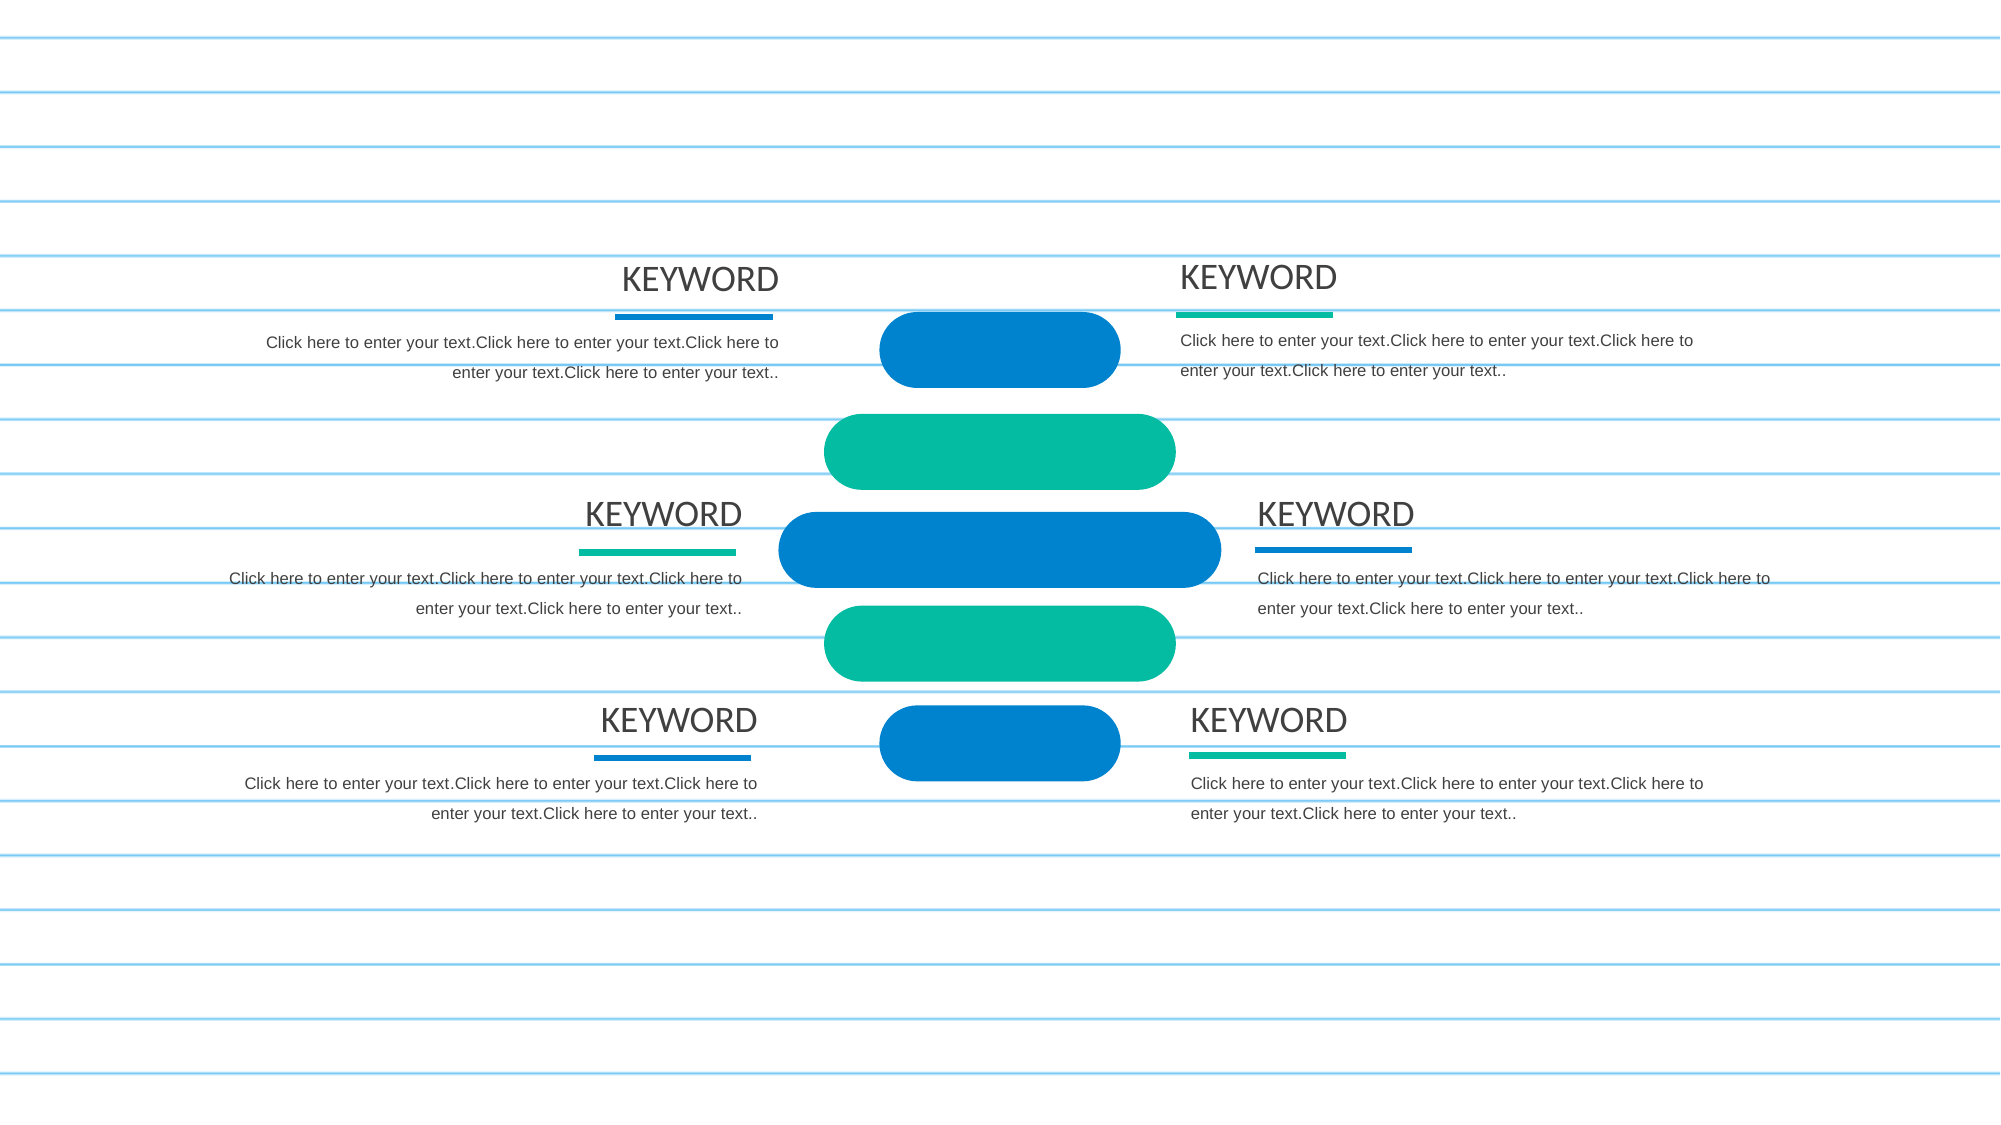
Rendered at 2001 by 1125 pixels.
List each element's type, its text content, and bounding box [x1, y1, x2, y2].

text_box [778, 311, 1222, 782]
text_box Click here to enter your text.Click here to enter your text.Click here to enter your text.Click here to enter your text.. [212, 755, 773, 830]
text_box Click here to enter your text.Click here to enter your text.Click here to enter your text.Click here to enter your text.. [197, 550, 758, 625]
text_box KEYWORD [338, 482, 758, 542]
text_box Click here to enter your text.Click here to enter your text.Click here to enter your text.Click here to enter your text.. [1242, 550, 1803, 625]
text_box Click here to enter your text.Click here to enter your text.Click here to enter your text.Click here to enter your text.. [1176, 755, 1736, 830]
text_box KEYWORD [374, 246, 794, 307]
text_box KEYWORD [1165, 244, 1585, 305]
picture [0, 0, 2001, 1118]
text_box KEYWORD [1242, 482, 1662, 542]
text_box Click here to enter your text.Click here to enter your text.Click here to enter your text.Click here to enter your text.. [233, 314, 778, 390]
text_box KEYWORD [1222, 687, 1595, 747]
text_box Click here to enter your text.Click here to enter your text.Click here to enter your text.Click here to enter your text.. [1222, 312, 1726, 388]
text_box KEYWORD [353, 687, 773, 747]
